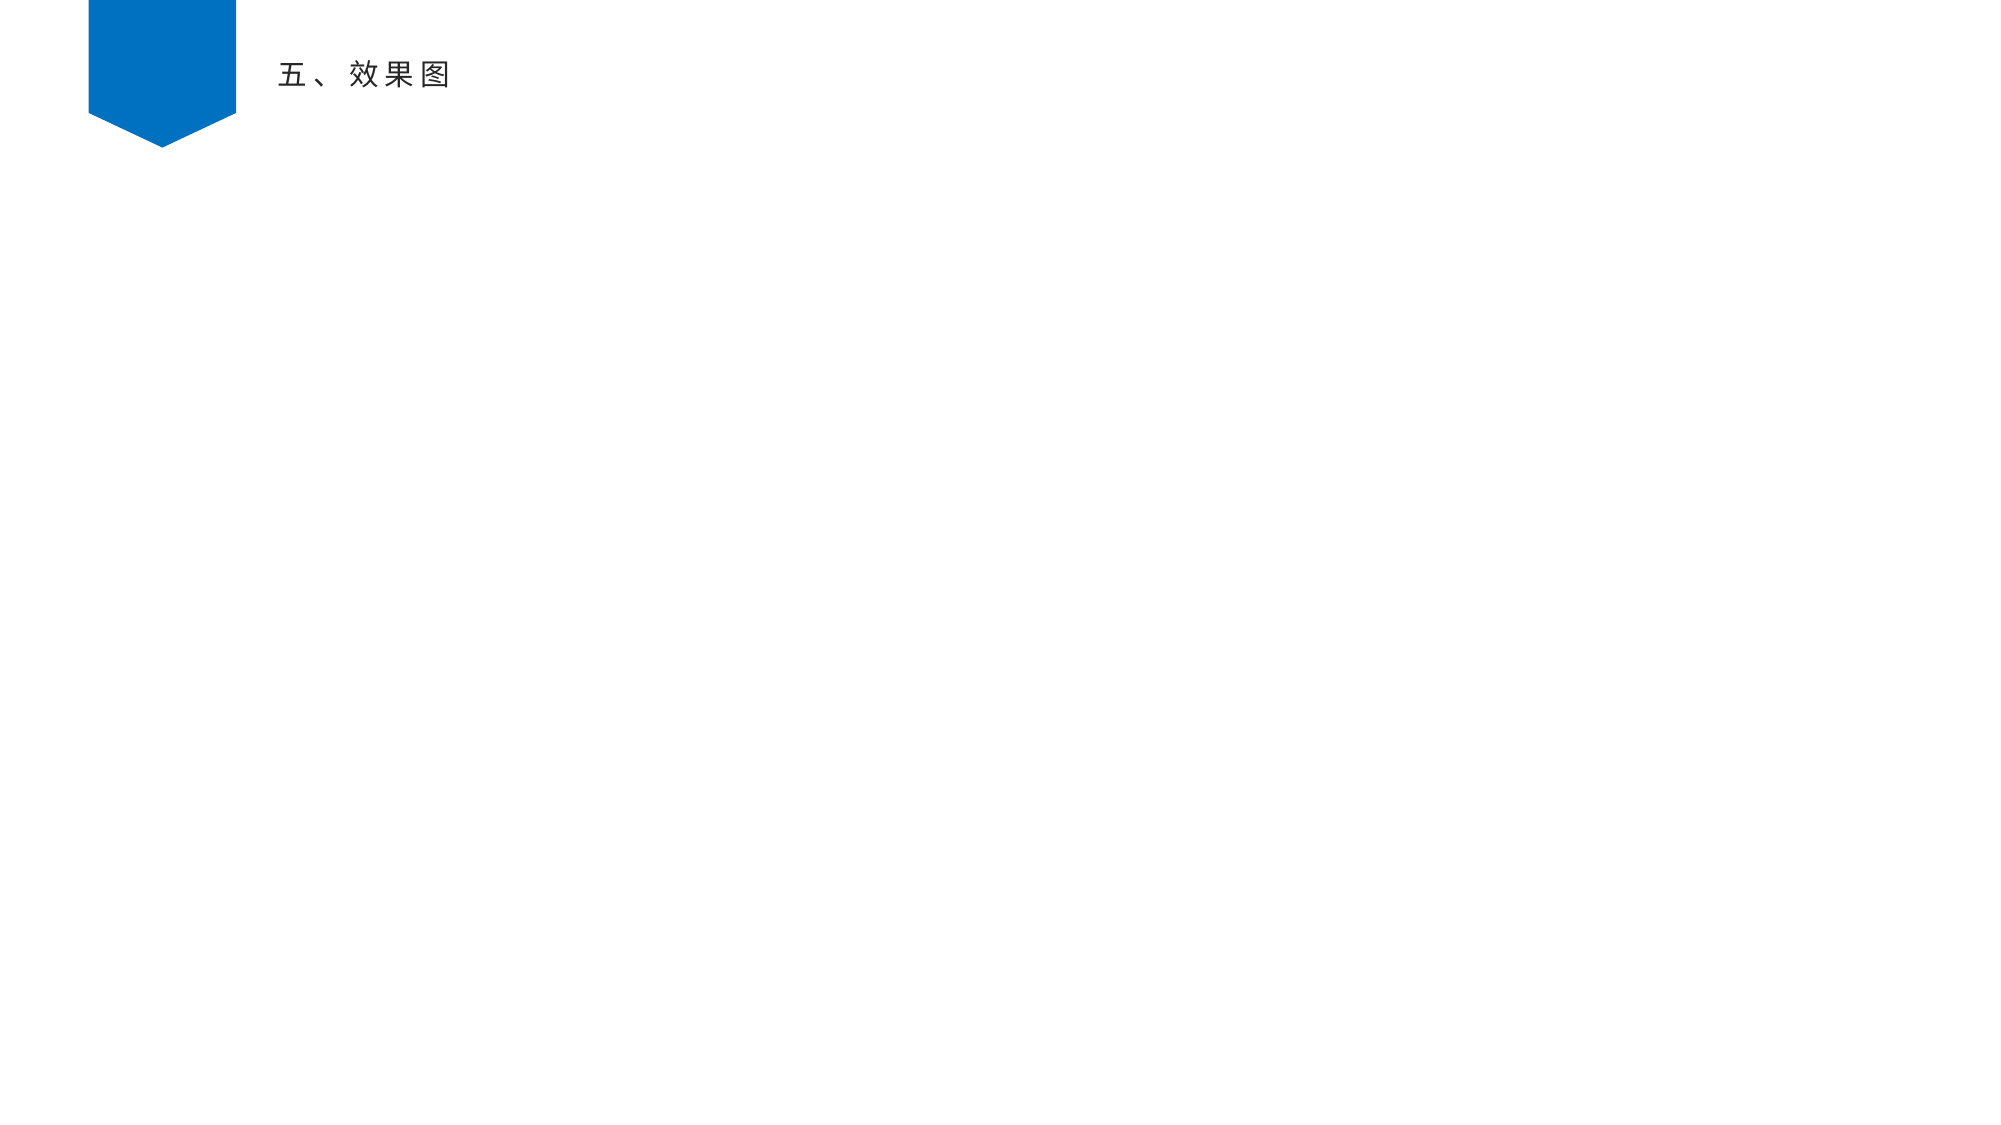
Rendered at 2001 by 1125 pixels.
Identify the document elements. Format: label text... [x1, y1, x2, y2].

text_box [87, 0, 238, 149]
title 五、效果图 [262, 15, 1940, 132]
